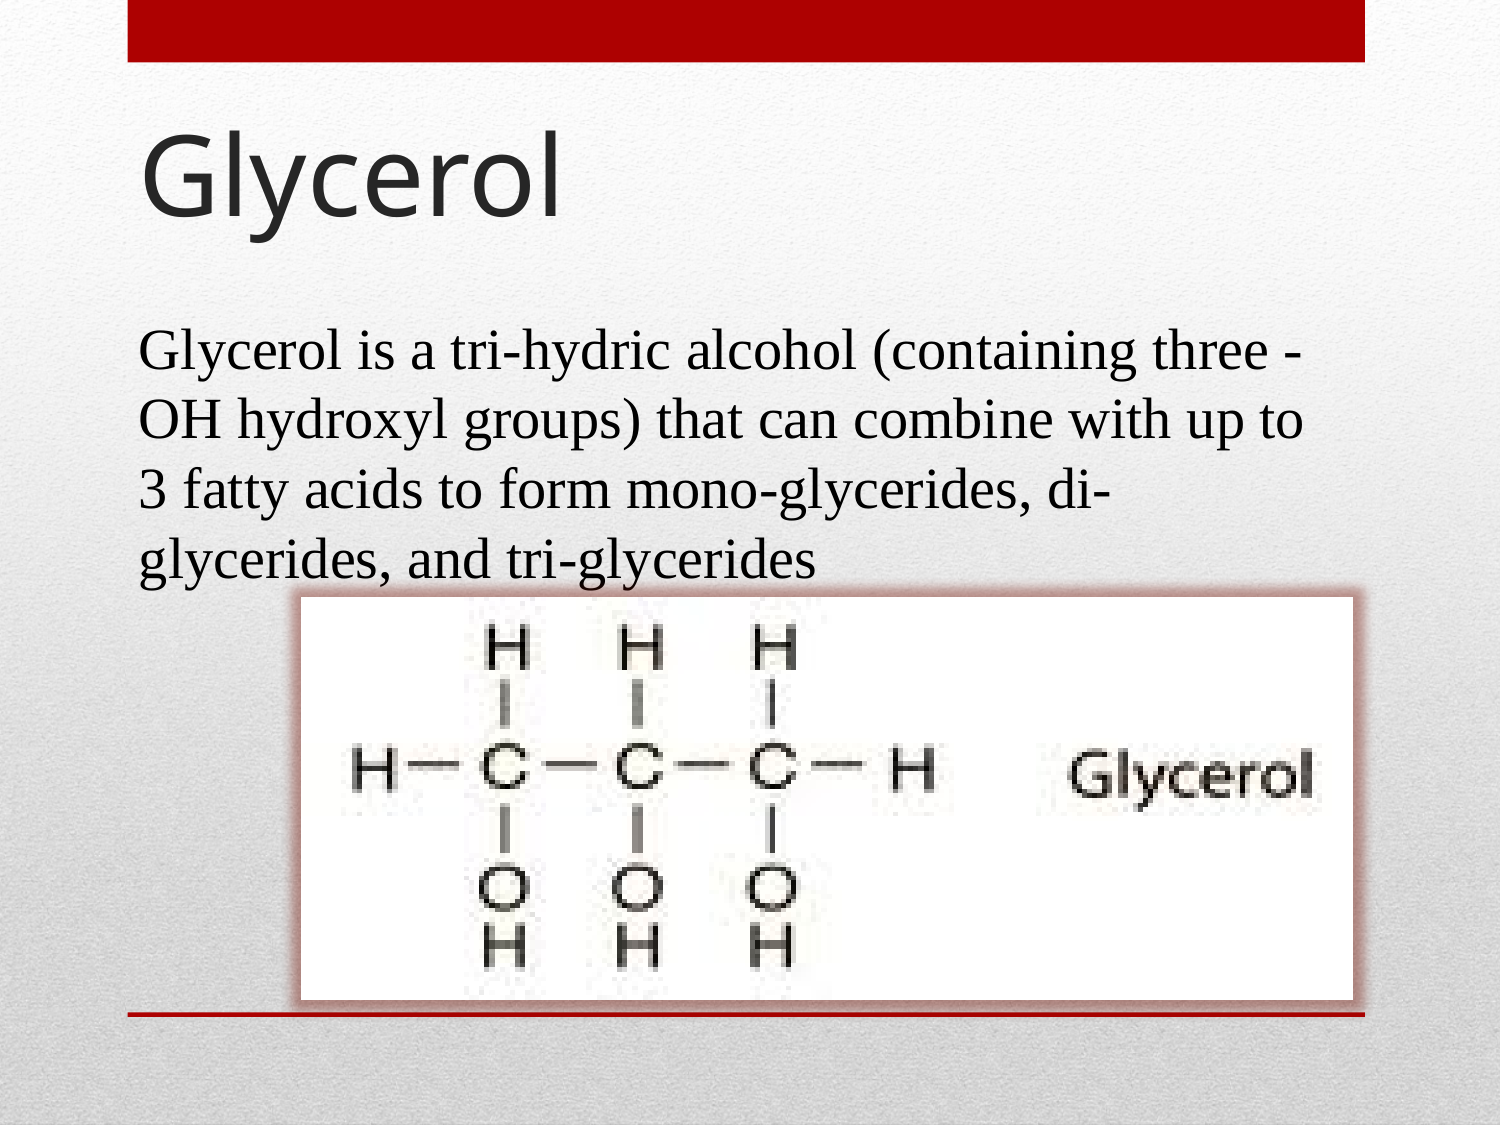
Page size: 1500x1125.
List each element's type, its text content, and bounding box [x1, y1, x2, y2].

title Glycerol [123, 0, 1237, 172]
list Glycerol is a tri-hydric alcohol (containing three -OH hydroxyl groups) that can combine with up to 3 fatty acids to form mono-glycerides, di-glycerides, and tri-glycerides [123, 172, 1362, 811]
picture [300, 597, 1354, 1001]
